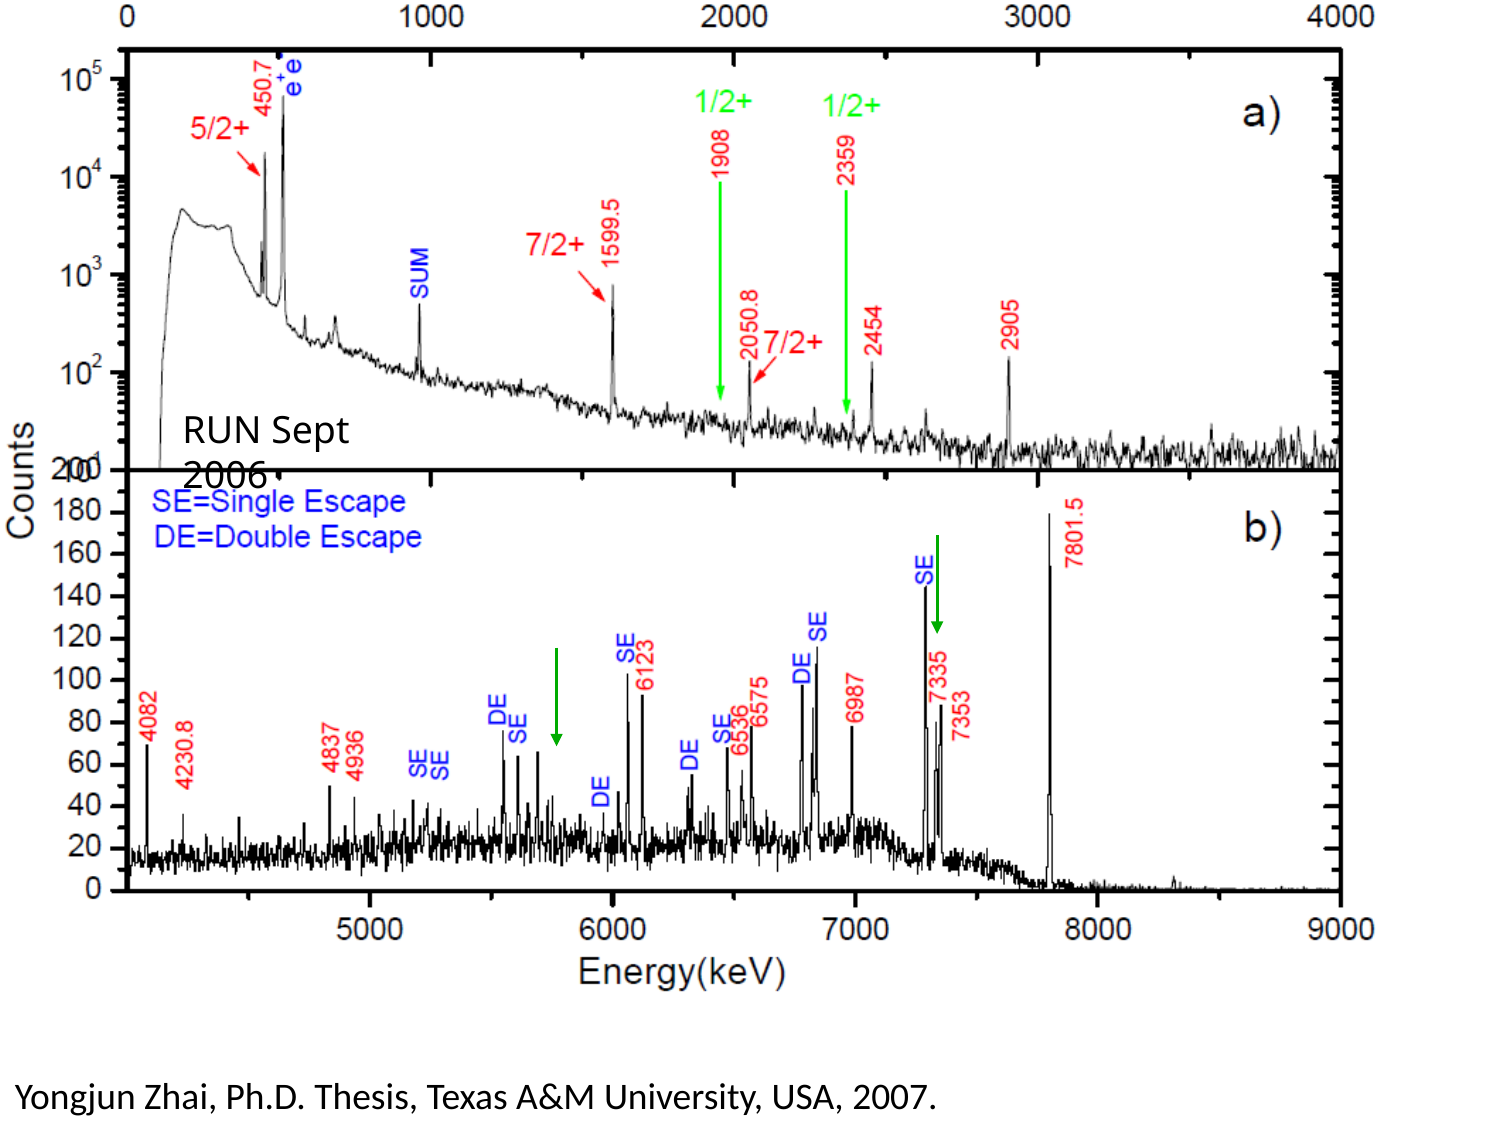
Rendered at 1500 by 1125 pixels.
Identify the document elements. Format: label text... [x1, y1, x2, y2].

text_box Yongjun Zhai, Ph.D. Thesis, Texas A&M University, USA, 2007. [0, 1064, 956, 1125]
picture [0, 0, 1380, 1004]
